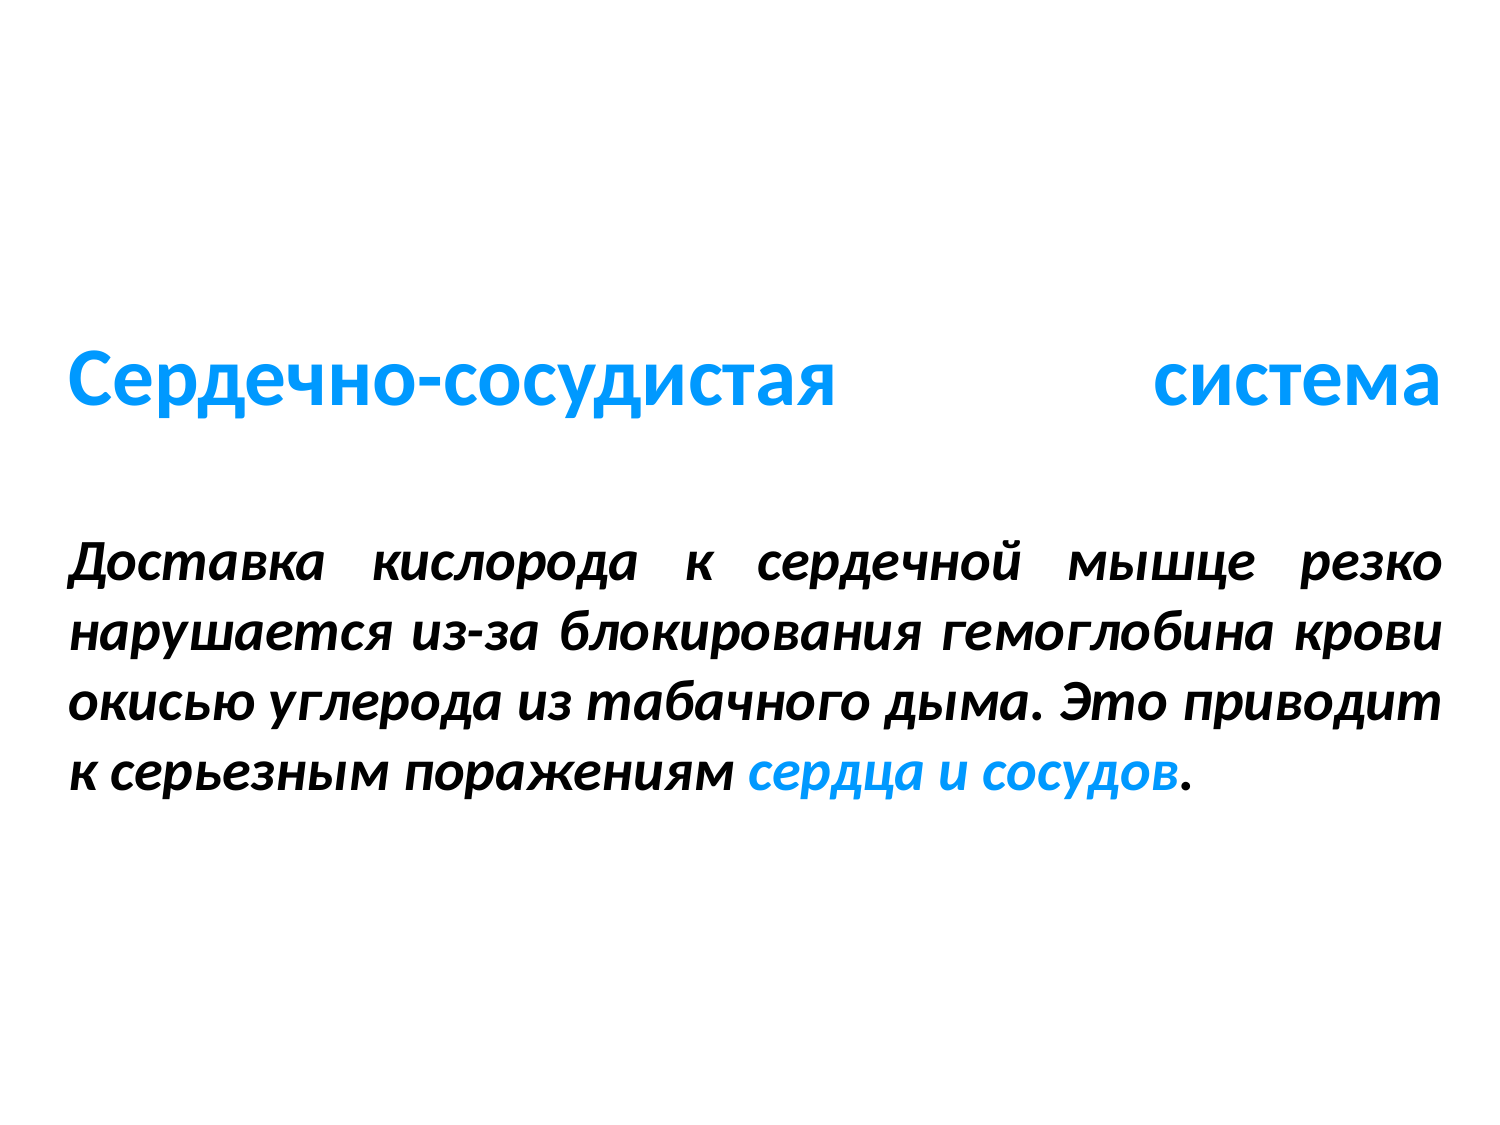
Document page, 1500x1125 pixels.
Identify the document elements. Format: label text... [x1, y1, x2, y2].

title Сердечно-сосудистая система Доставка кислорода к сердечной мышце резко нарушается из-за блокирования гемоглобина крови окисью углерода из табачного дыма. Это приводит к серьезным поражениям сердца и сосудов. [53, 42, 1459, 1083]
